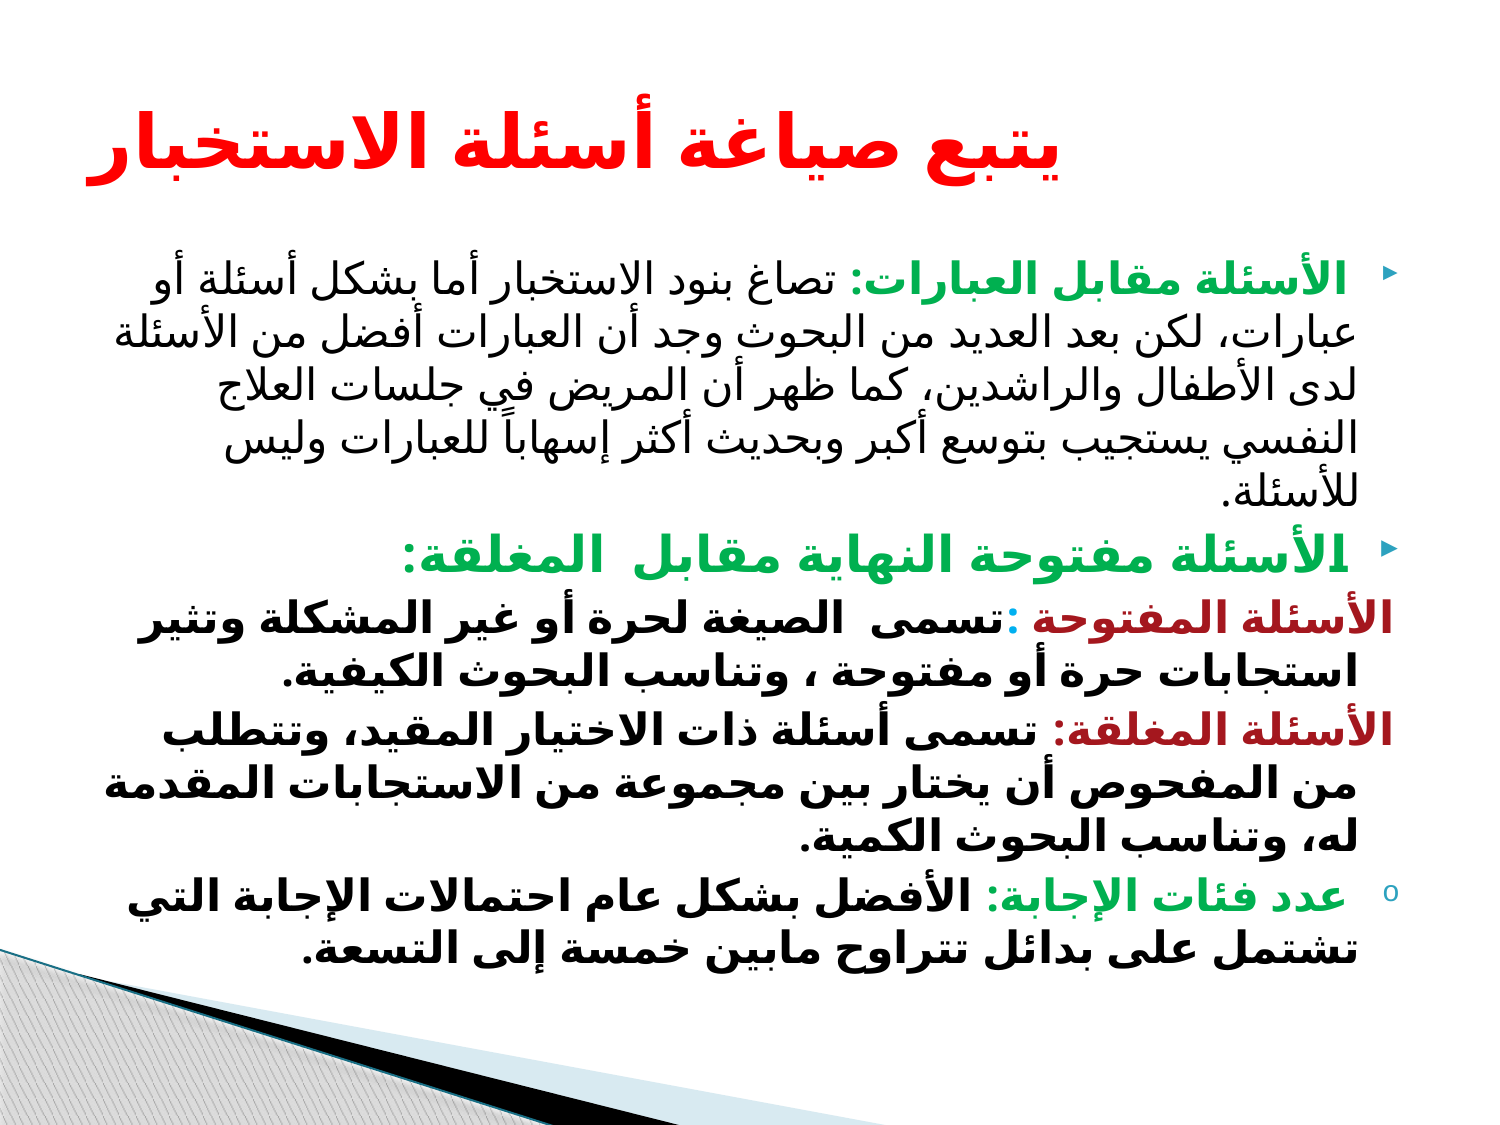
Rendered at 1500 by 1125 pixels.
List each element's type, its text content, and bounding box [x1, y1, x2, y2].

list الأسئلة مقابل العبارات: تصاغ بنود الاستخبار أما بشكل أسئلة أو عبارات، لكن بعد العديد من البحوث وجد أن العبارات أفضل من الأسئلة لدى الأطفال والراشدين، كما ظهر أن المريض في جلسات العلاج النفسي يستجيب بتوسع أكبر وبحديث أكثر إسهاباً للعبارات وليس للأسئلة. الأسئلة مفتوحة النهاية مقابل المغلقة: الأسئلة المفتوحة :تسمى الصيغة لحرة أو غير المشكلة وتثير استجابات حرة أو مفتوحة ، وتناسب البحوث الكيفية. الأسئلة المغلقة: تسمى أسئلة ذات الاختيار المقيد، وتتطلب من المفحوص أن يختار بين مجموعة من الاستجابات المقدمة له، وتناسب البحوث الكمية. عدد فئات الإجابة: الأفضل بشكل عام احتمالات الإجابة التي تشتمل على بدائل تتراوح مابين خمسة إلى التسعة. [75, 243, 1425, 986]
title يتبع صياغة أسئلة الاستخبار [75, 45, 1425, 233]
